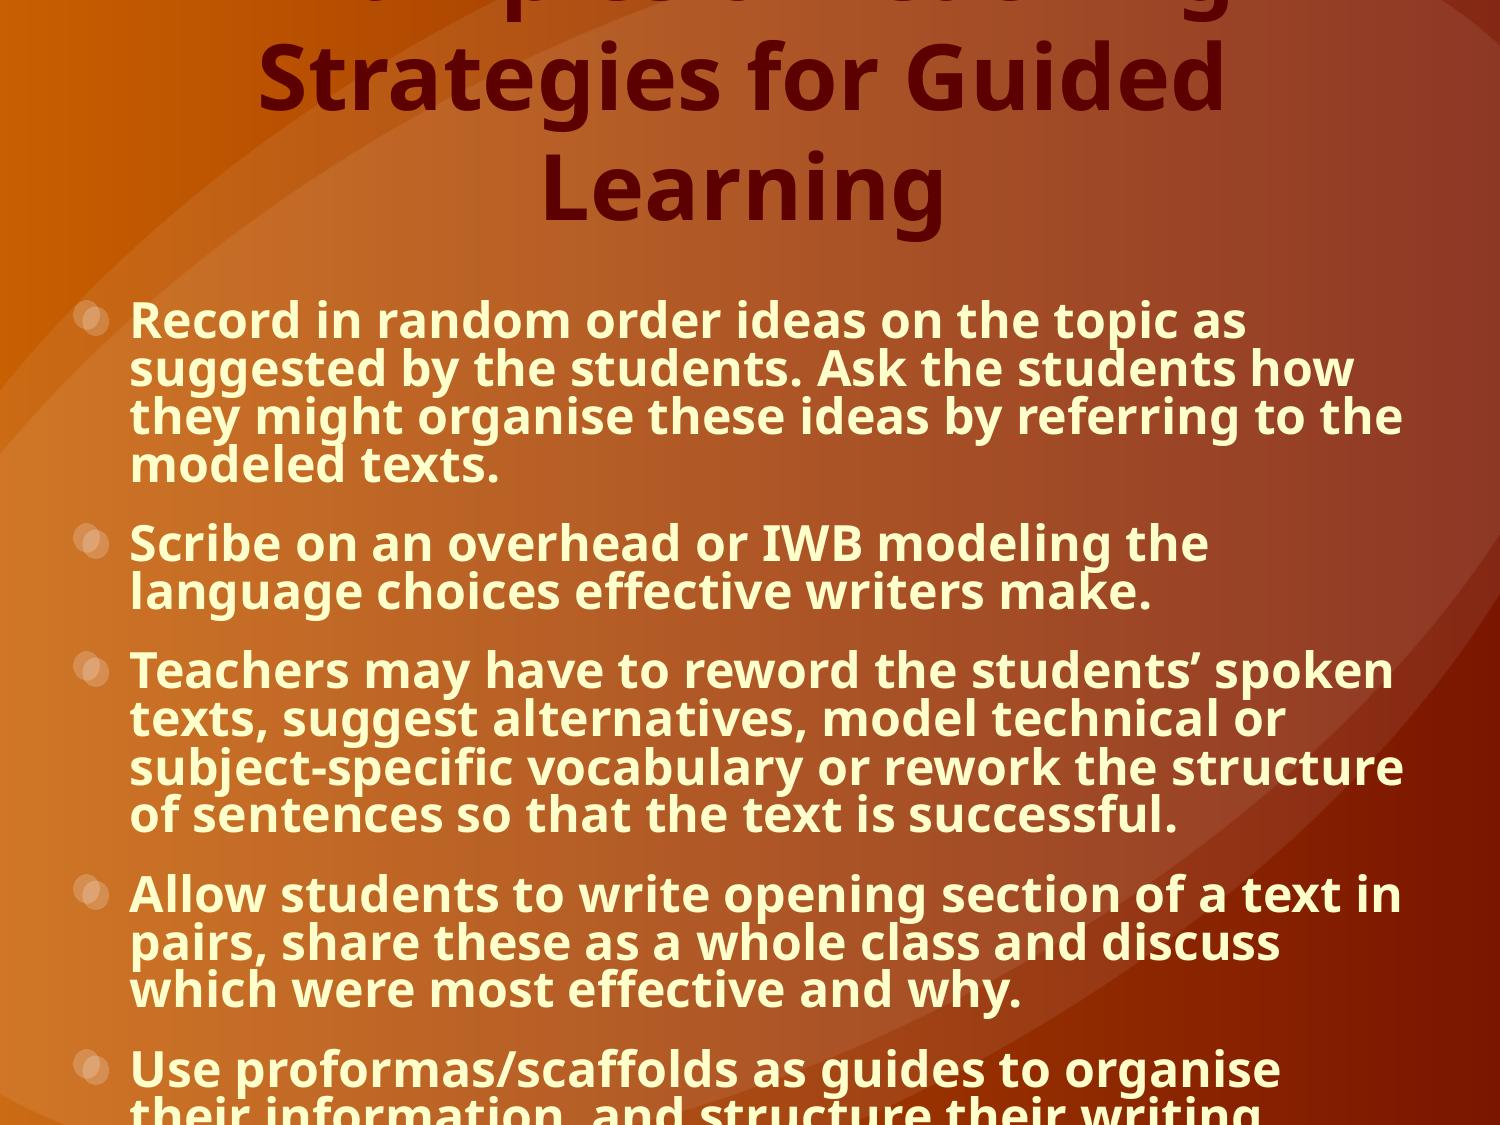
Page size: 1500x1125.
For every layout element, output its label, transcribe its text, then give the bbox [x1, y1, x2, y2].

list Record in random order ideas on the topic as suggested by the students. Ask the students how they might organise these ideas by referring to the modeled texts. Scribe on an overhead or IWB modeling the language choices effective writers make. Teachers may have to reword the students’ spoken texts, suggest alternatives, model technical or subject-specific vocabulary or rework the structure of sentences so that the text is successful. Allow students to write opening section of a text in pairs, share these as a whole class and discuss which were most effective and why. Use proformas/scaffolds as guides to organise their information and structure their writing. [58, 292, 1429, 1051]
title Examples of Teaching Strategies for Guided Learning [46, 58, 1441, 247]
picture [0, 0, 1500, 1125]
